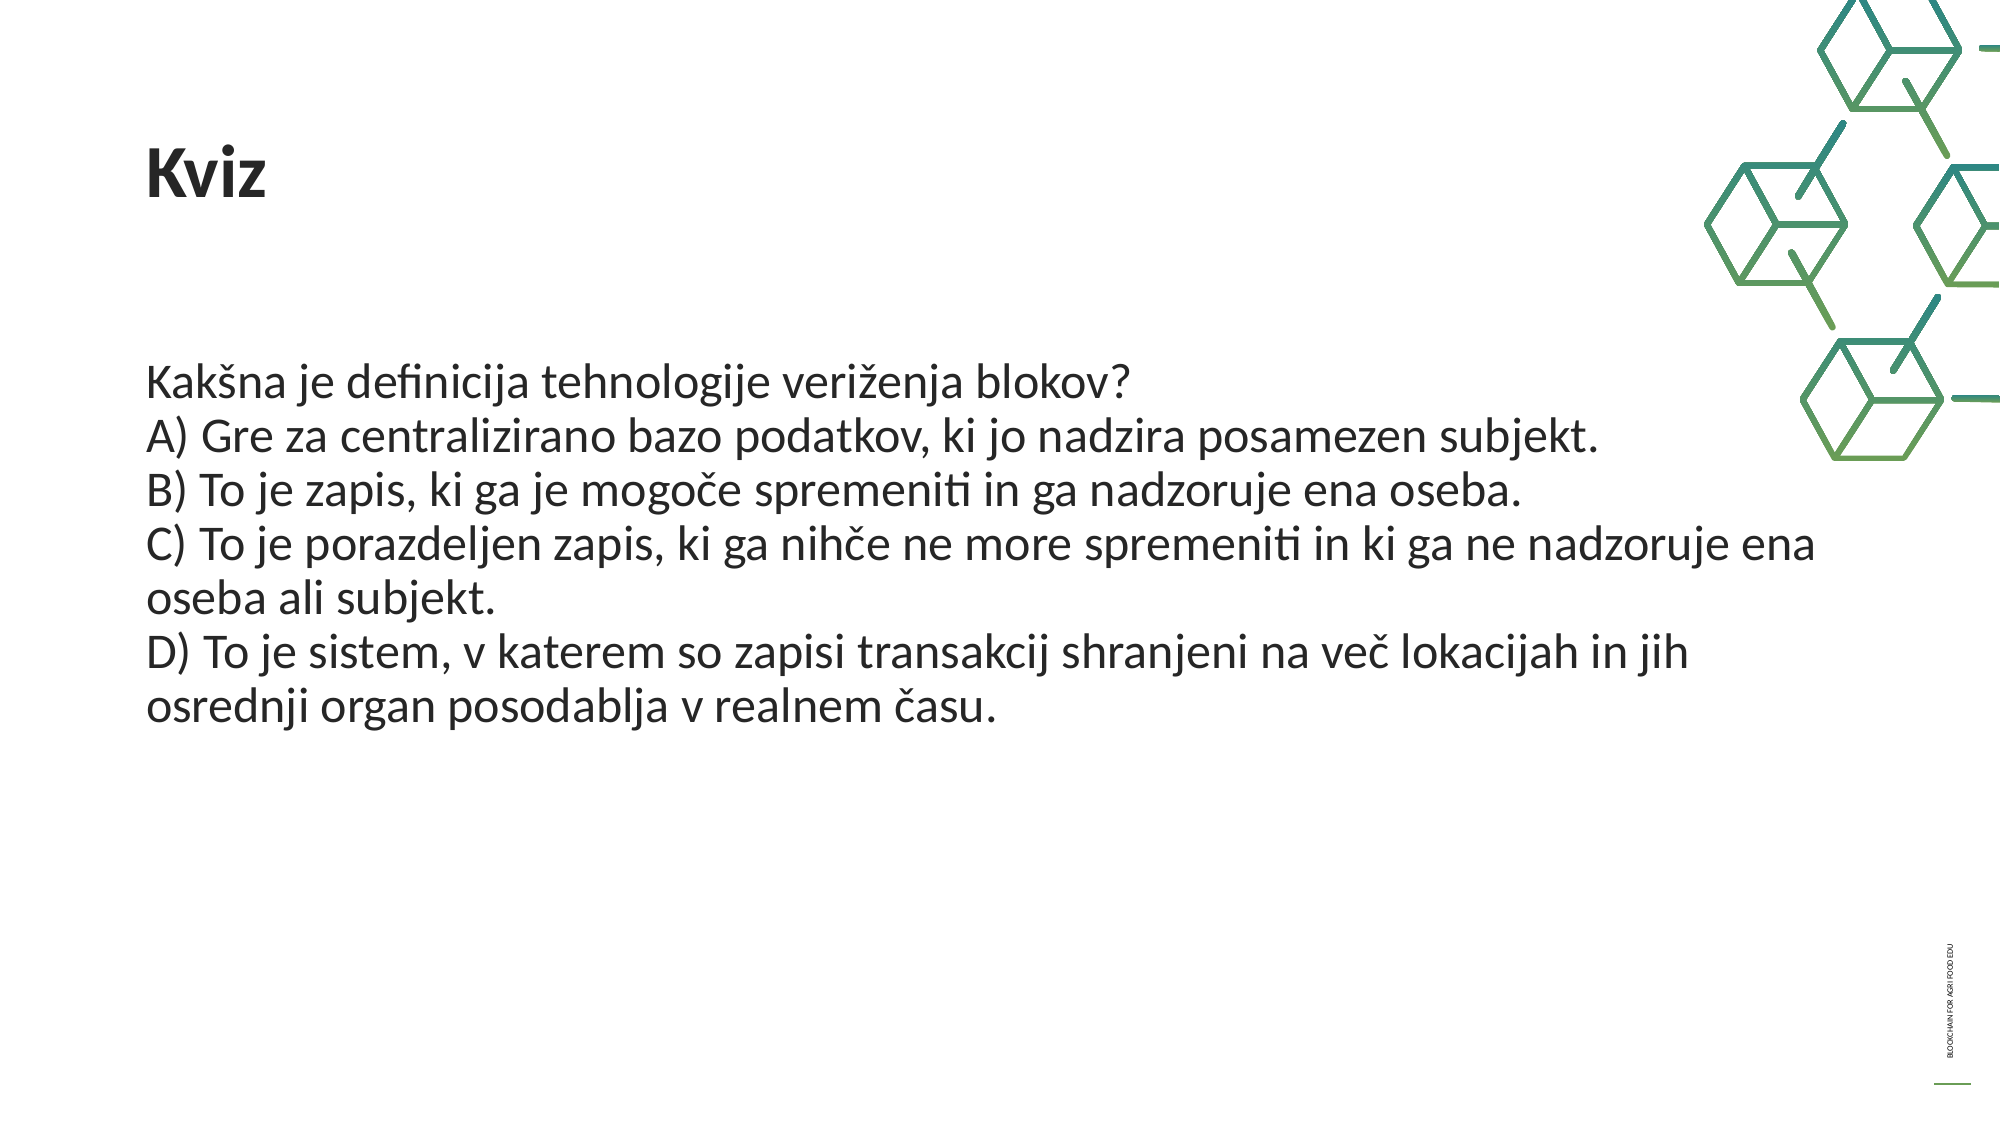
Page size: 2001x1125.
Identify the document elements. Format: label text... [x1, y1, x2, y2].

list Kviz [130, 124, 1698, 337]
list Kakšna je definicija tehnologije veriženja blokov? A) Gre za centralizirano bazo podatkov, ki jo nadzira posamezen subjekt. B) To je zapis, ki ga je mogoče spremeniti in ga nadzoruje ena oseba. C) To je porazdeljen zapis, ki ga nihče ne more spremeniti in ki ga ne nadzoruje ena oseba ali subjekt. D) To je sistem, v katerem so zapisi transakcij shranjeni na več lokacijah in jih osrednji organ posodablja v realnem času. [130, 348, 1869, 1035]
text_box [1703, 0, 2000, 462]
